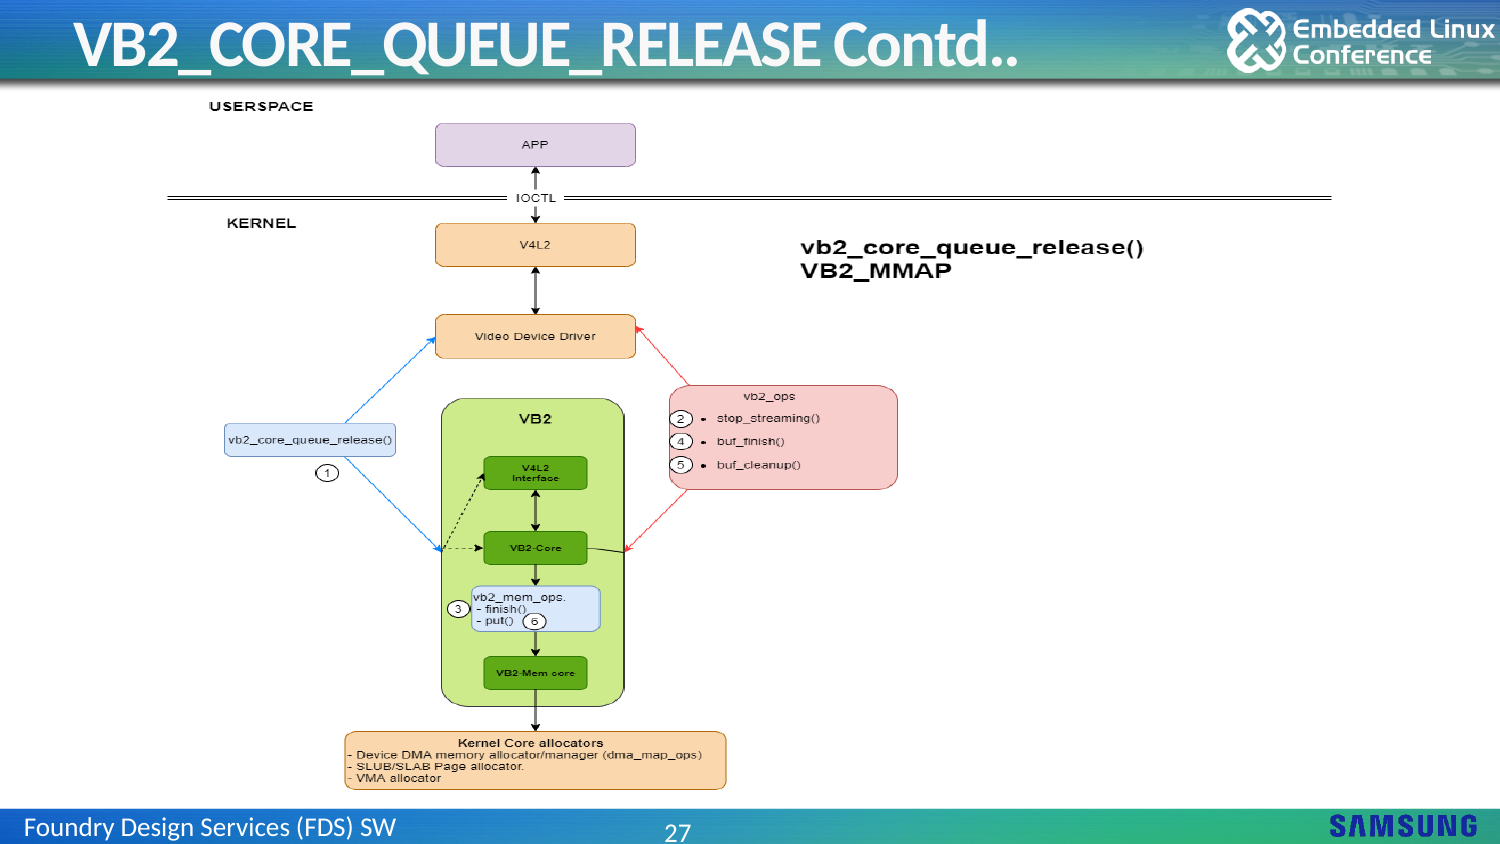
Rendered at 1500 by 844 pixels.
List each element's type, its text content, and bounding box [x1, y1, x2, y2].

picture [0, 0, 1500, 844]
title VB2_CORE_QUEUE_RELEASE Contd.. [58, 1, 1430, 78]
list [162, 92, 1338, 795]
